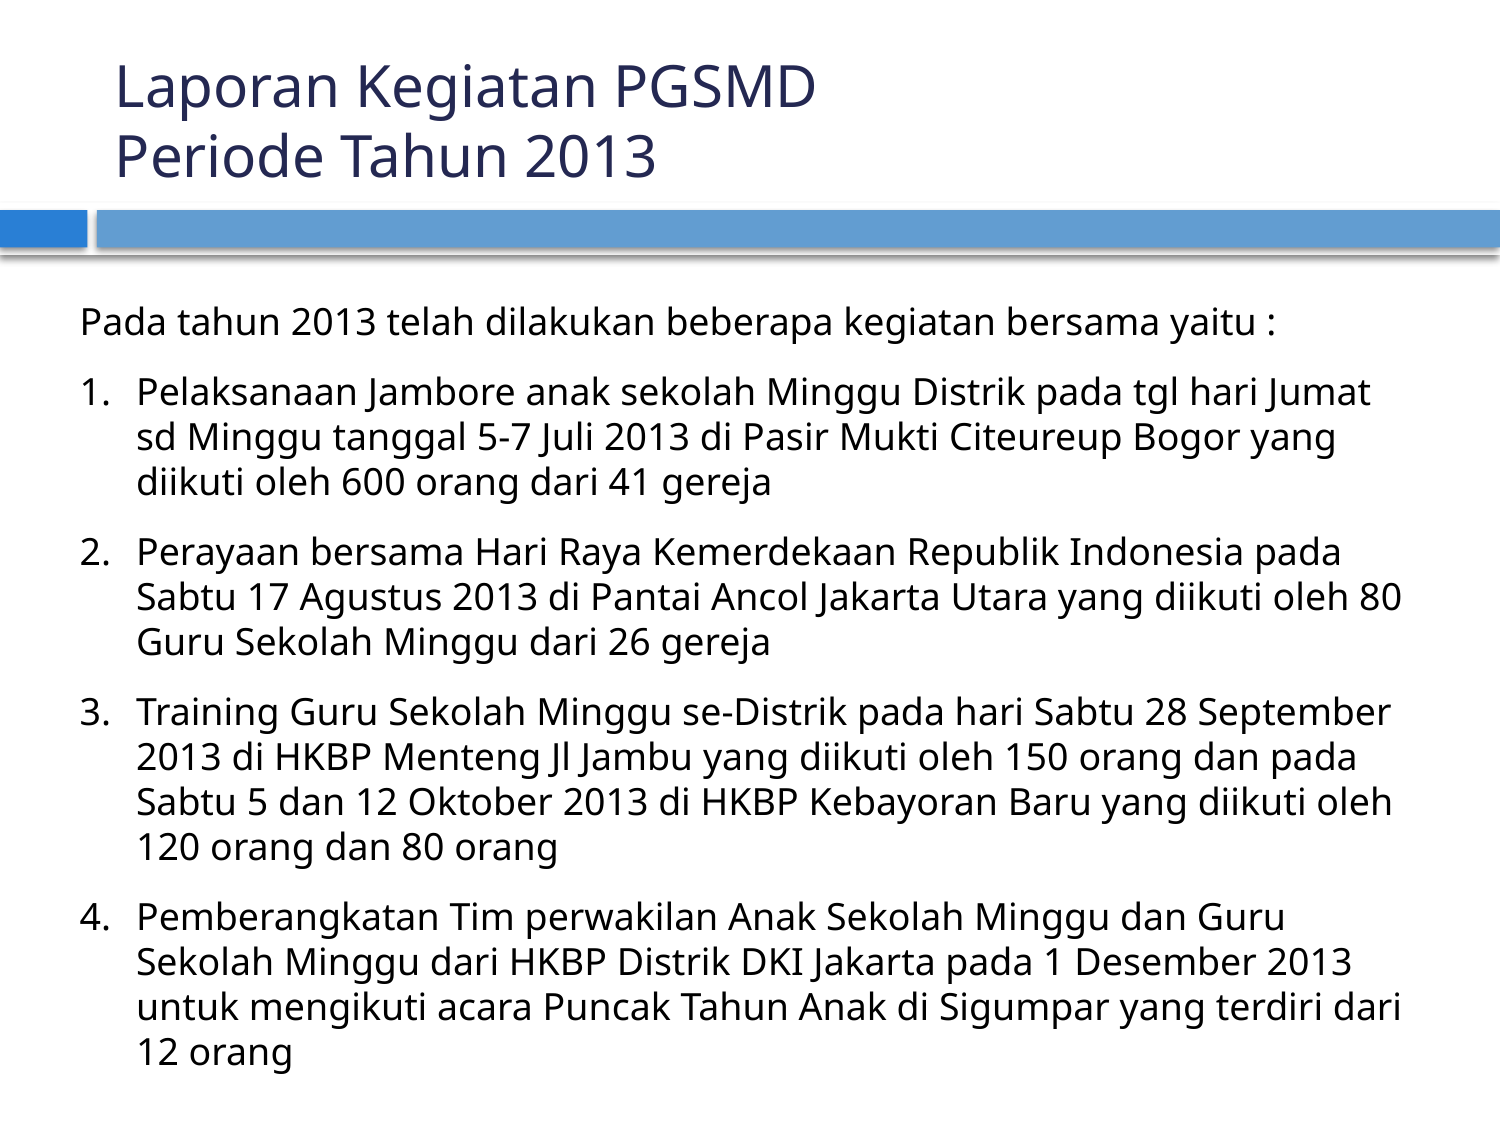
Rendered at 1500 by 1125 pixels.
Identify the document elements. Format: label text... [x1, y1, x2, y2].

text_box Pada tahun 2013 telah dilakukan beberapa kegiatan bersama yaitu : Pelaksanaan Jambore anak sekolah Minggu Distrik pada tgl hari Jumat sd Minggu tanggal 5-7 Juli 2013 di Pasir Mukti Citeureup Bogor yang diikuti oleh 600 orang dari 41 gereja Perayaan bersama Hari Raya Kemerdekaan Republik Indonesia pada Sabtu 17 Agustus 2013 di Pantai Ancol Jakarta Utara yang diikuti oleh 80 Guru Sekolah Minggu dari 26 gereja Training Guru Sekolah Minggu se-Distrik pada hari Sabtu 28 September 2013 di HKBP Menteng Jl Jambu yang diikuti oleh 150 orang dan pada Sabtu 5 dan 12 Oktober 2013 di HKBP Kebayoran Baru yang diikuti oleh 120 orang dan 80 orang Pemberangkatan Tim perwakilan Anak Sekolah Minggu dan Guru Sekolah Minggu dari HKBP Distrik DKI Jakarta pada 1 Desember 2013 untuk mengikuti acara Puncak Tahun Anak di Sigumpar yang terdiri dari 12 orang [64, 290, 1436, 1081]
title Laporan Kegiatan PGSMD Periode Tahun 2013 [99, 37, 1438, 200]
